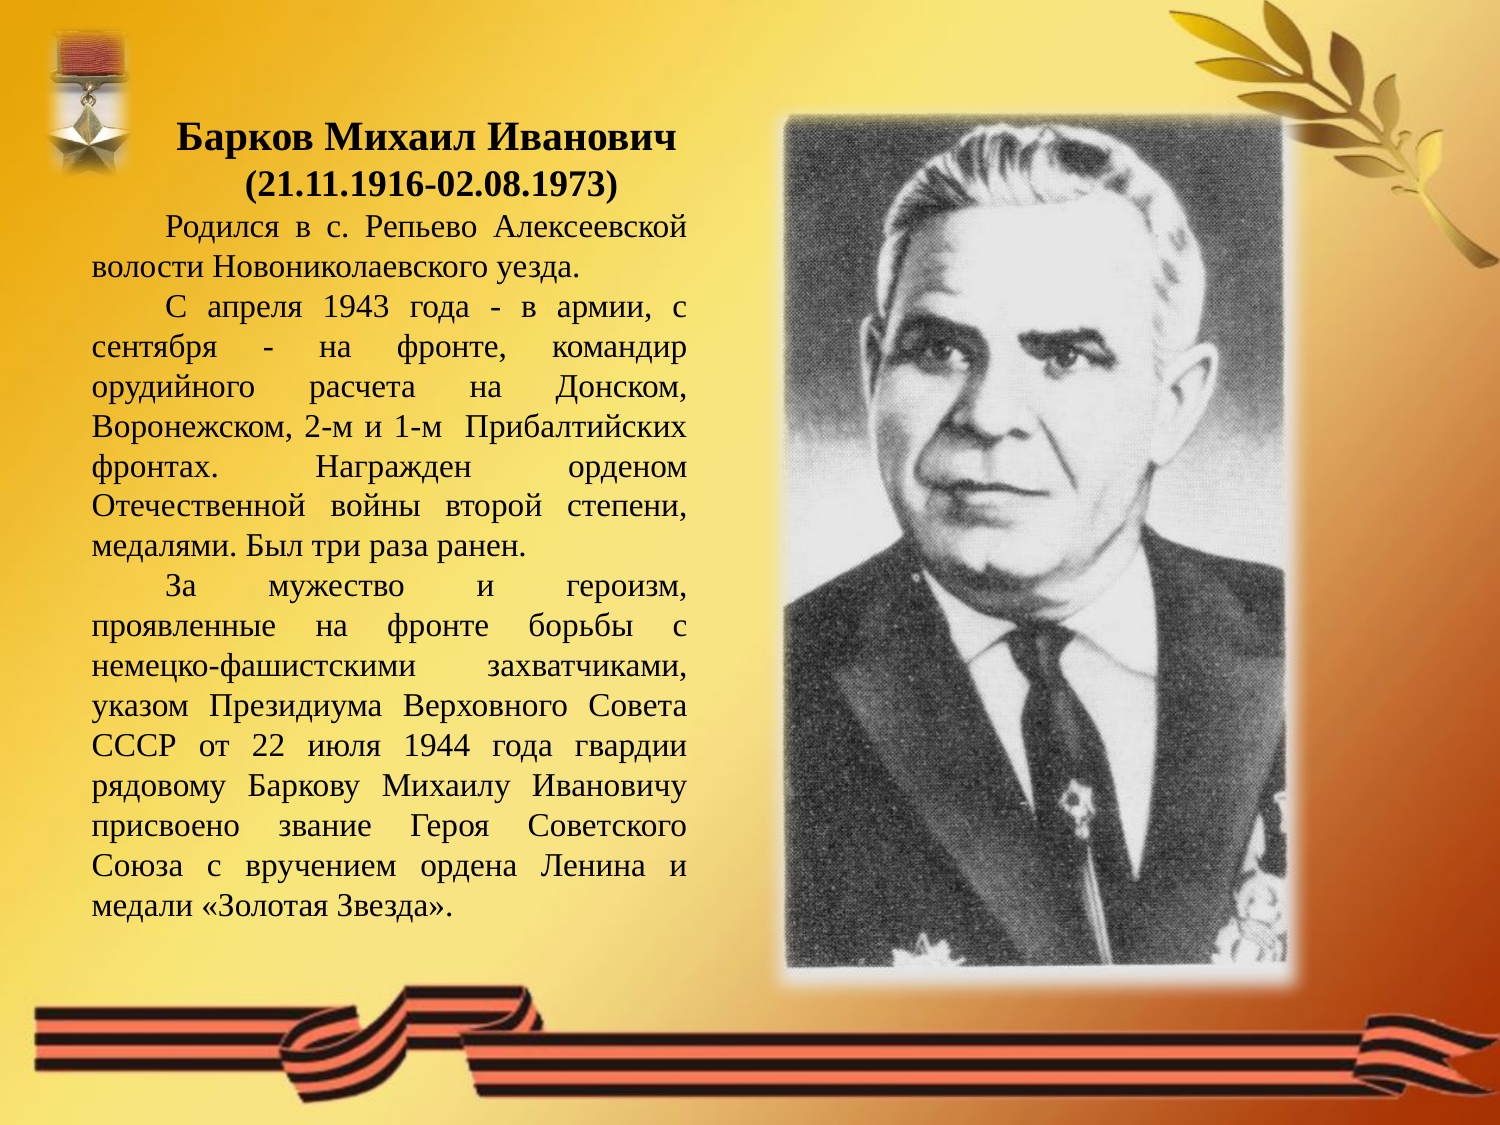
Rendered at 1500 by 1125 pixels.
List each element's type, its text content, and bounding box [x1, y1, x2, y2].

picture [0, 0, 1500, 1125]
text_box Барков Михаил Иванович (21.11.1916-02.08.1973) Родился в с. Репьево Алексеевской волости Новониколаевского уезда. С апреля 1943 года - в армии, с сентября - на фронте, командир орудийного расчета на Донском, Воронежском, 2-м и 1-м Прибалтийских фронтах. Награжден орденом Отечественной войны второй степени, медалями. Был три раза ранен. За мужество и героизм, проявленные на фронте борьбы с немецко-фашистскими захватчиками, указом Президиума Верховного Совета СССР от 22 июля 1944 года гвардии рядовому Баркову Михаилу Ивановичу присвоено звание Героя Советского Союза с вручением ордена Ленина и медали «Золотая Звезда». [76, 101, 703, 971]
